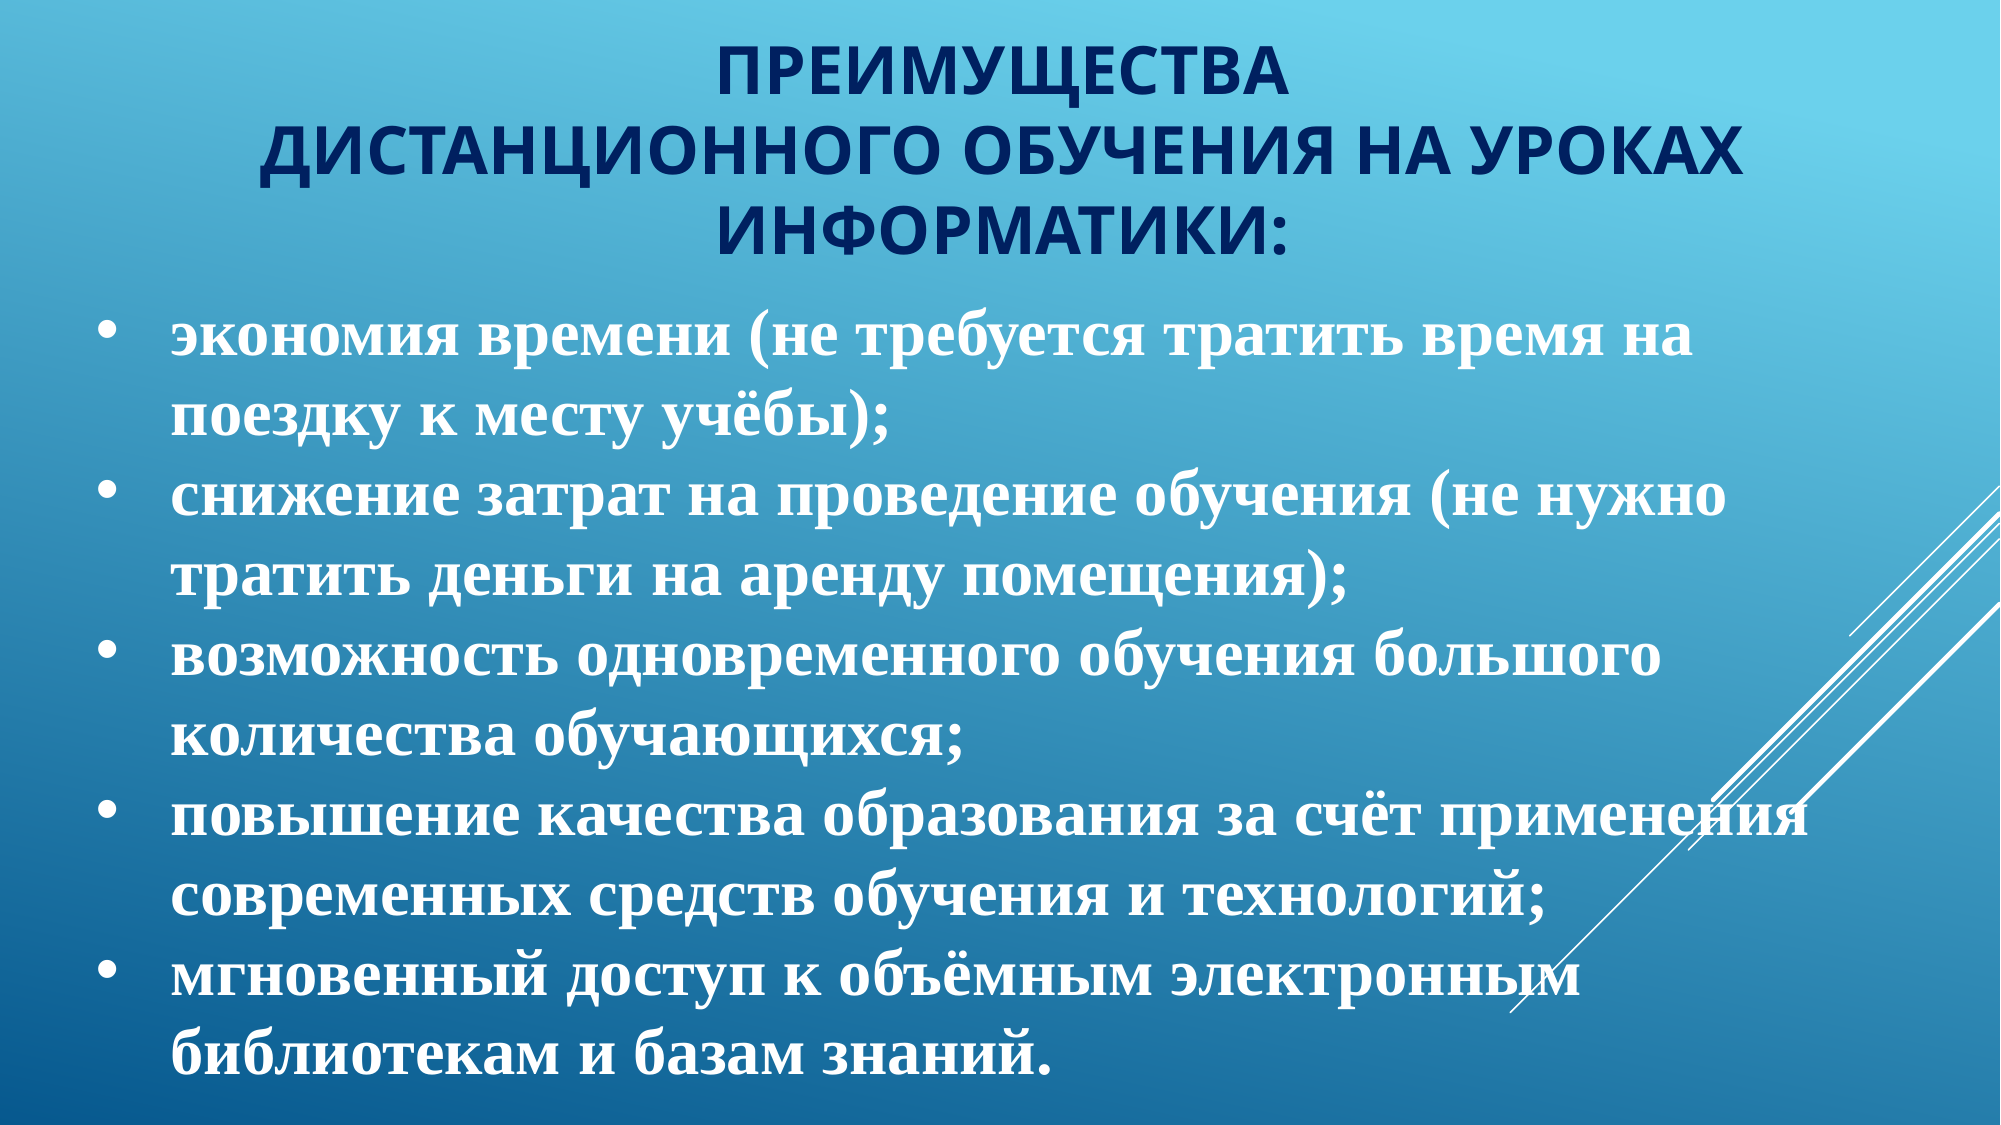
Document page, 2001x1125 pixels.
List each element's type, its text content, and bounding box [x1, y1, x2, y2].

title Преимущества дистанционного обучения на уроках информатики: [34, 12, 1971, 284]
text_box экономия времени (не требуется тратить время на поездку к месту учёбы); снижение затрат на проведение обучения (не нужно тратить деньги на аренду помещения); возможность одновременного обучения большого количества обучающихся; повышение качества образования за счёт применения современных средств обучения и технологий; мгновенный доступ к объёмным электронным библиотекам и базам знаний. [80, 281, 1846, 1096]
